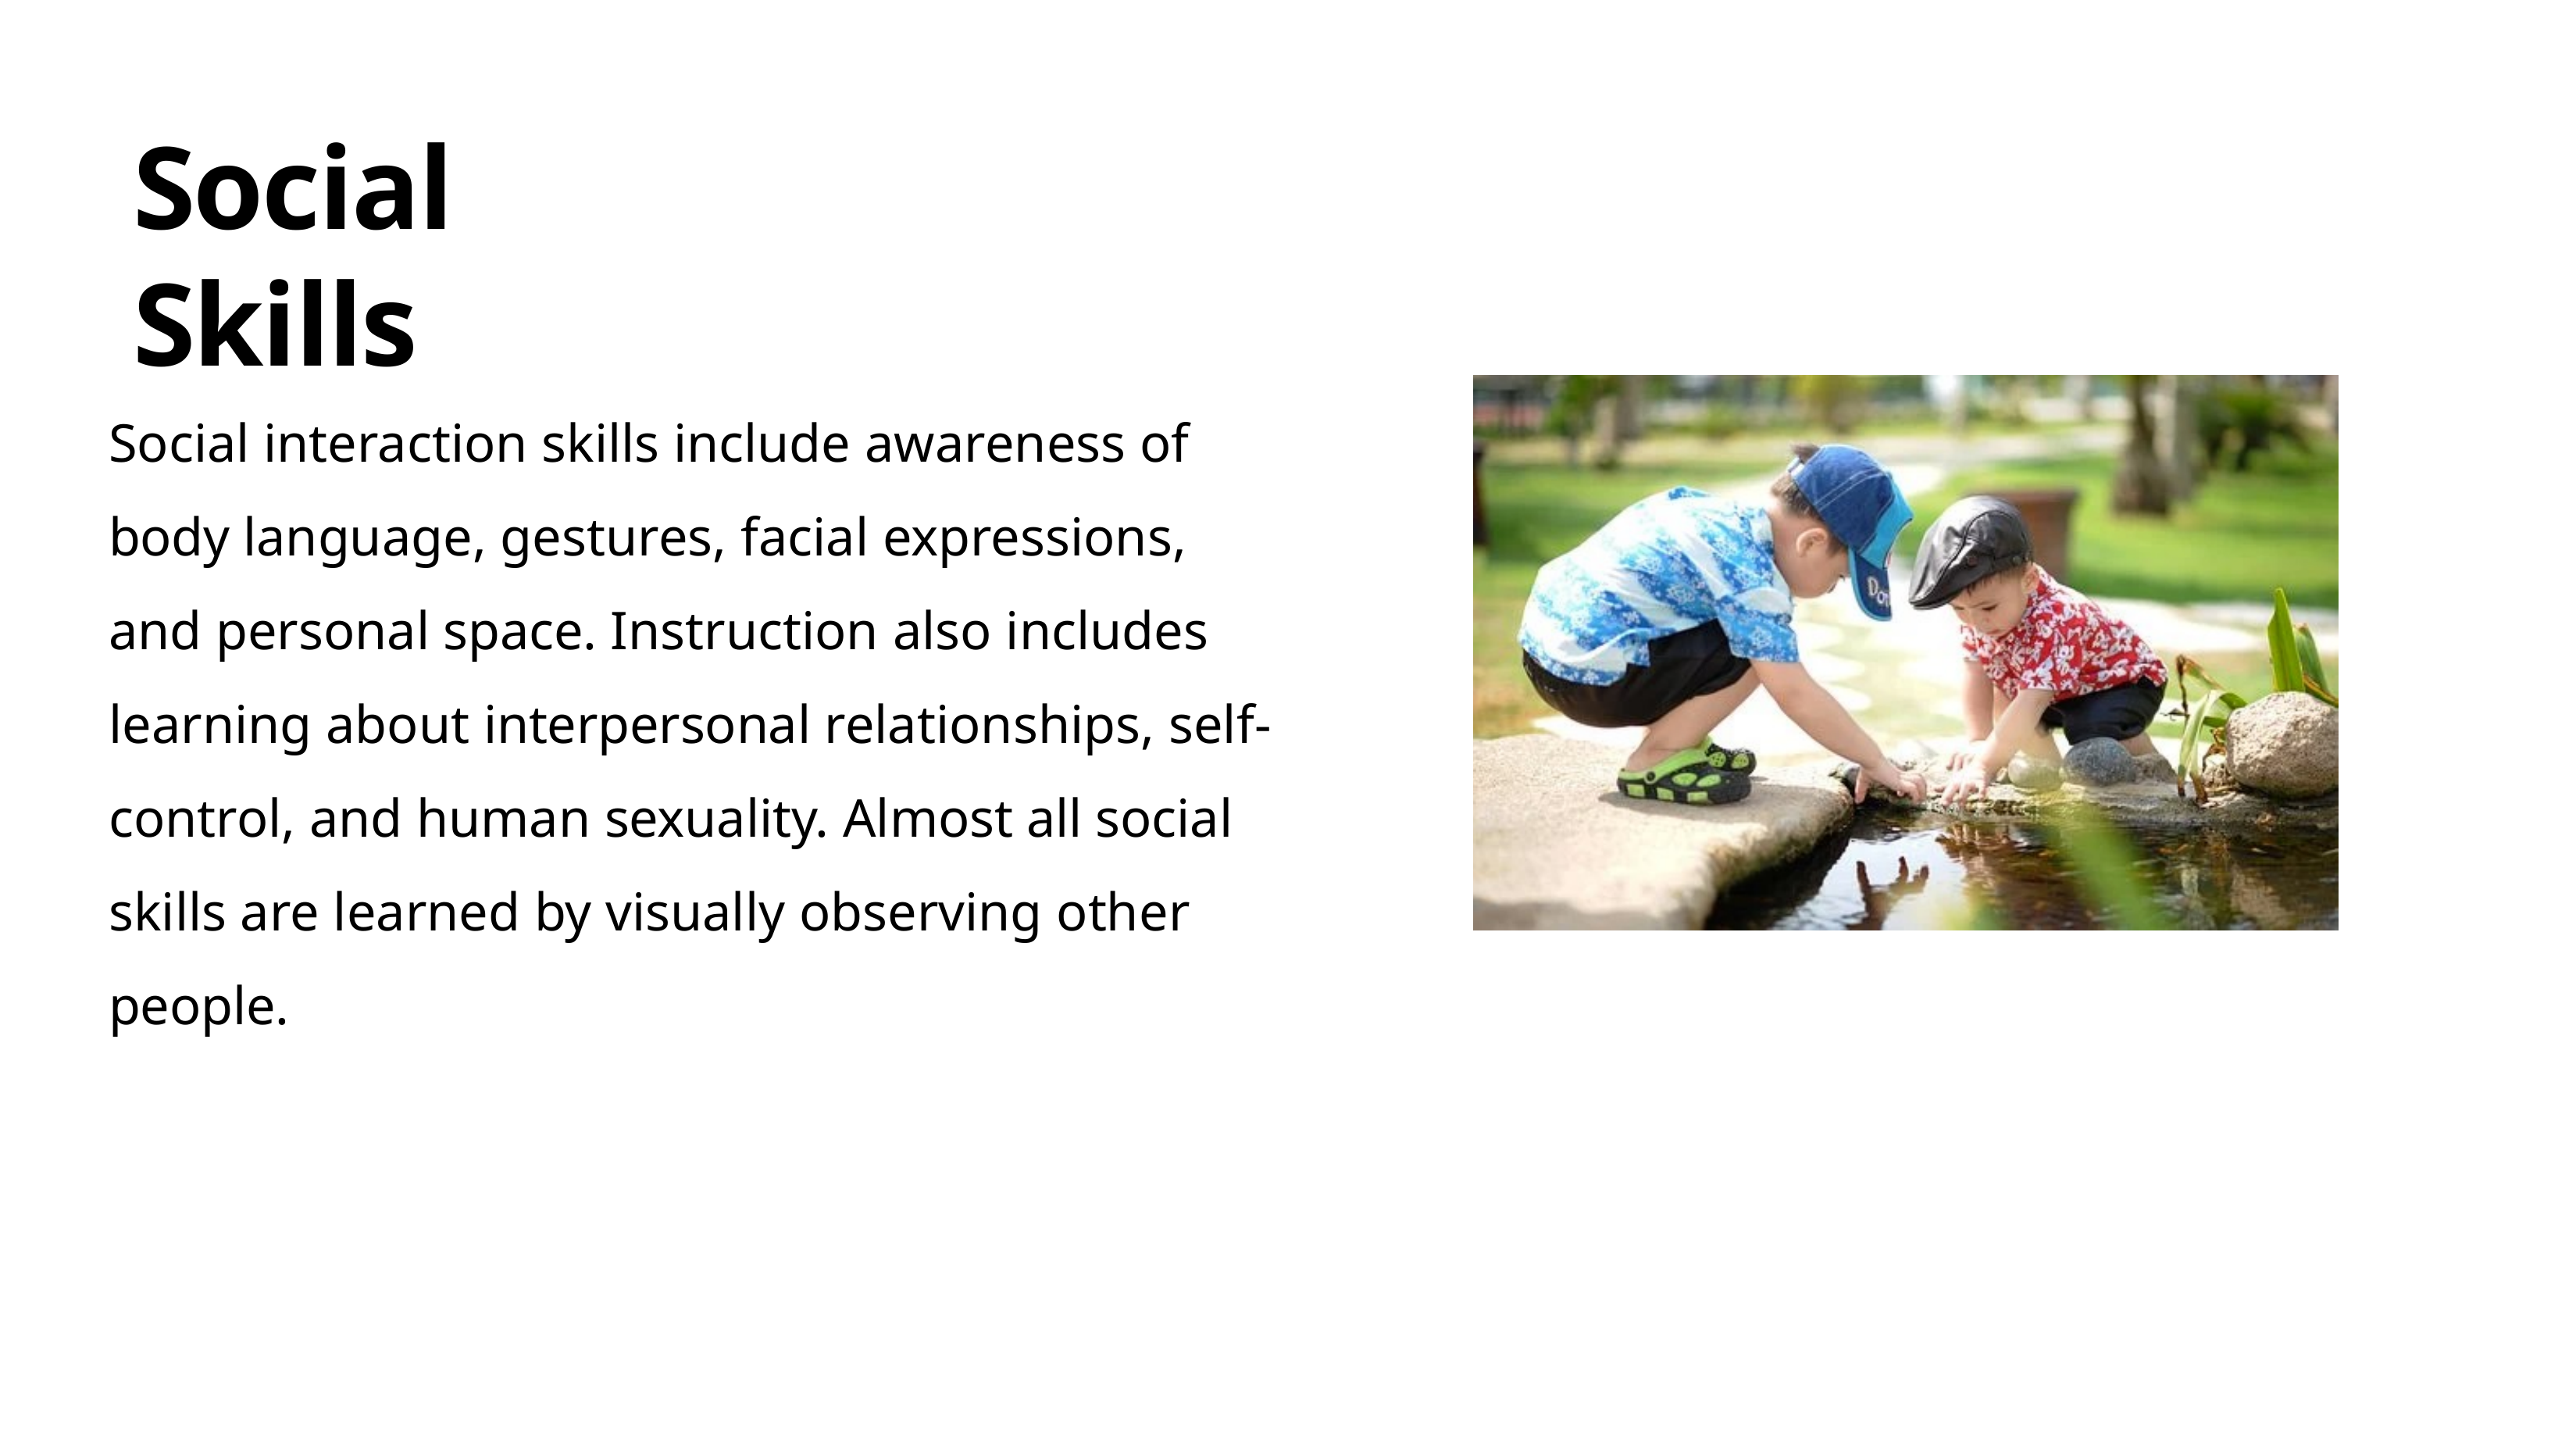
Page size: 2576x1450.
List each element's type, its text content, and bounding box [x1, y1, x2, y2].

text_box Social interaction skills include awareness of body language, gestures, facial expressions, and personal space. Instruction also includes learning about interpersonal relationships, self-control, and human sexuality. Almost all social skills are learned by visually observing other people. [107, 375, 1290, 1035]
title Social Skills [130, 113, 760, 389]
picture [1473, 375, 2339, 930]
